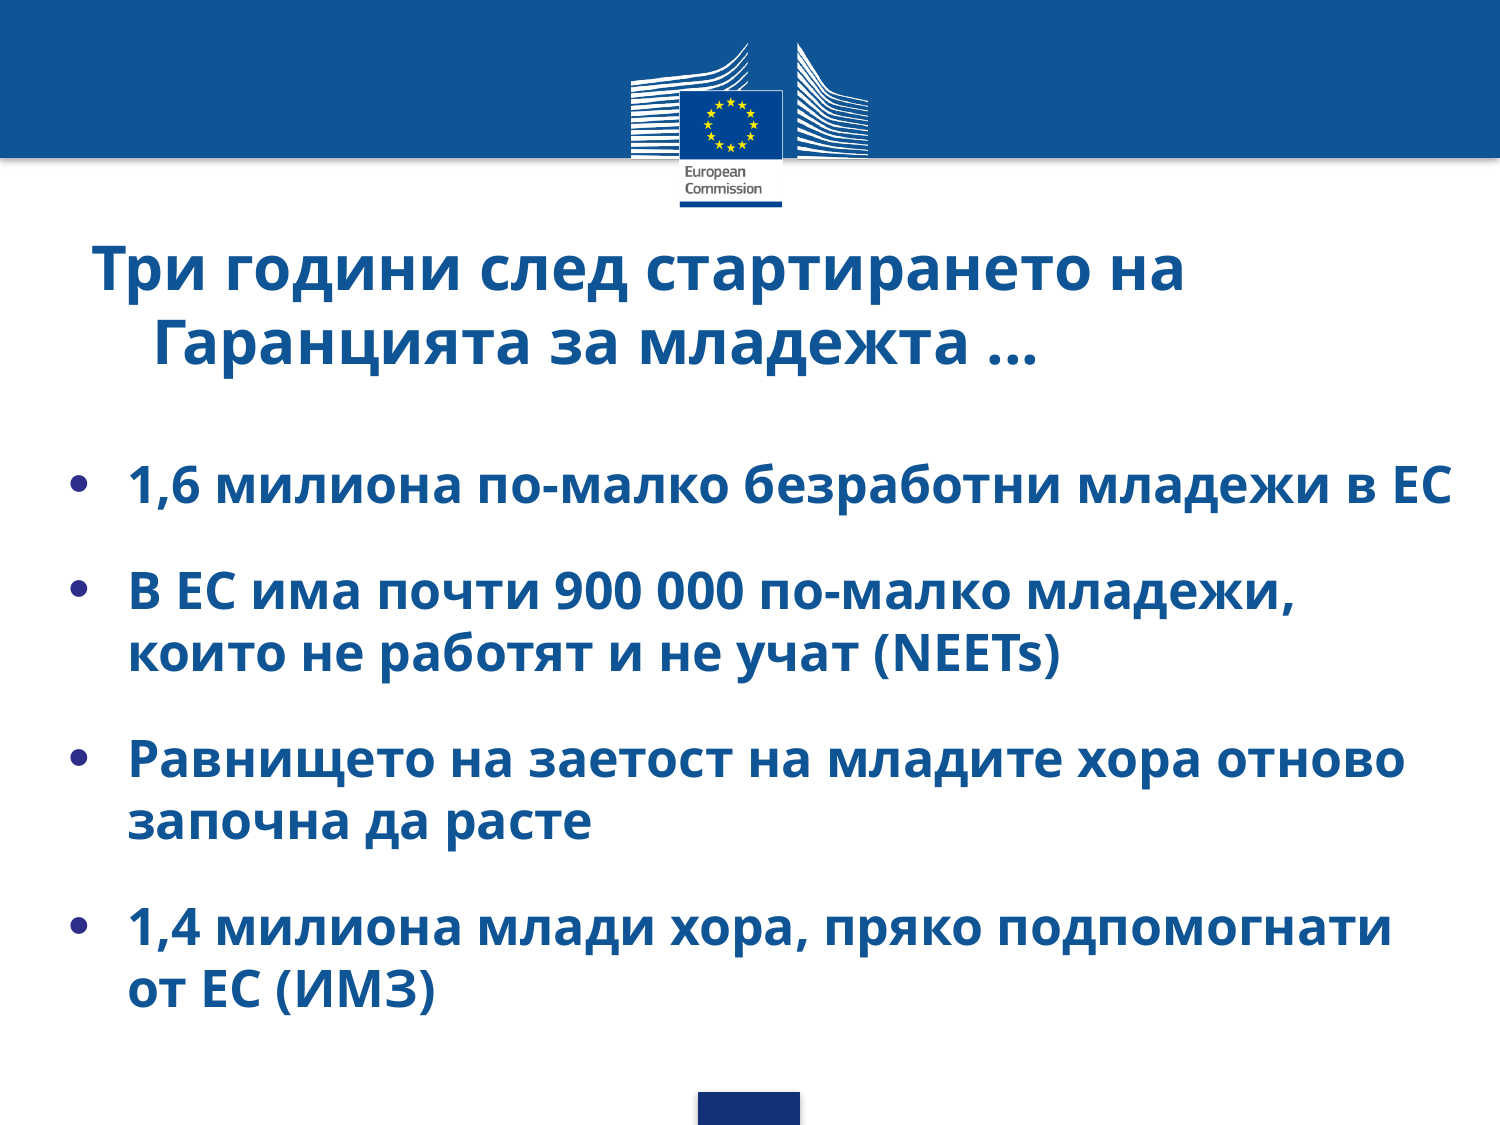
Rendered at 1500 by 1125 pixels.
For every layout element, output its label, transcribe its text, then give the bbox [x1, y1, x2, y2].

list 1,6 милиона по-малко безработни младежи в ЕС В ЕС има почти 900 000 по-малко младежи, които не работят и не учат (NEETs) Равнището на заетост на младите хора отново започна да расте 1,4 милиона млади хора, пряко подпомогнати от ЕС (ИМЗ) [52, 444, 1471, 1071]
picture [631, 42, 868, 208]
title Три години след стартирането на Гаранцията за младежта ... [76, 219, 1428, 386]
